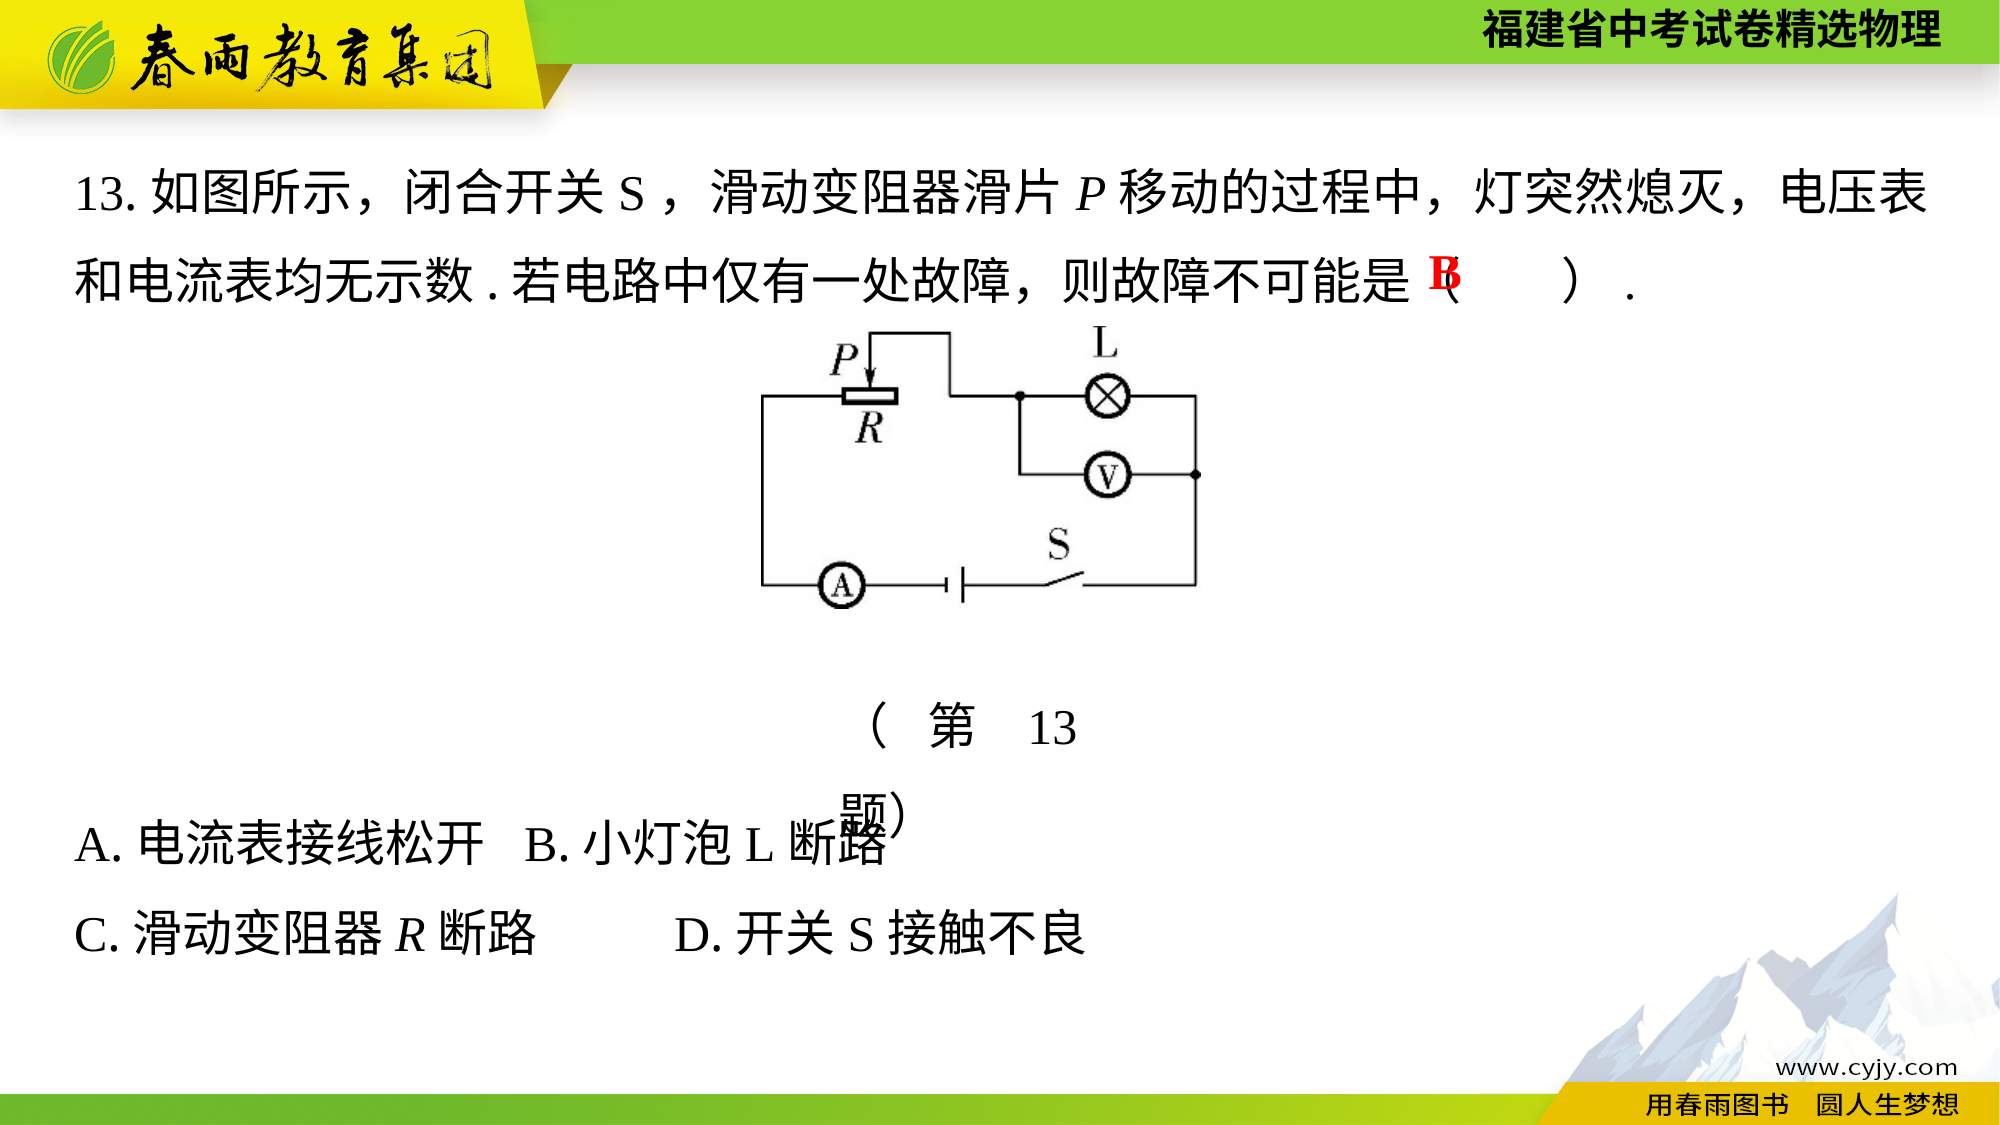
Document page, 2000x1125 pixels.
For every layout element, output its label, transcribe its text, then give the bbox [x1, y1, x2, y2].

picture [0, 0, 2000, 1125]
list 13.如图所示，闭合开关S，滑动变阻器滑片P移动的过程中，灯突然熄灭，电压表和电流表均无示数.若电路中仅有一处故障，则故障不可能是（ ）. A.电流表接线松开 B.小灯泡L断路 C.滑动变阻器R断路 D.开关S接触不良 [59, 122, 1944, 979]
text_box （第13题） [824, 656, 1104, 762]
text_box B [1413, 231, 1477, 307]
